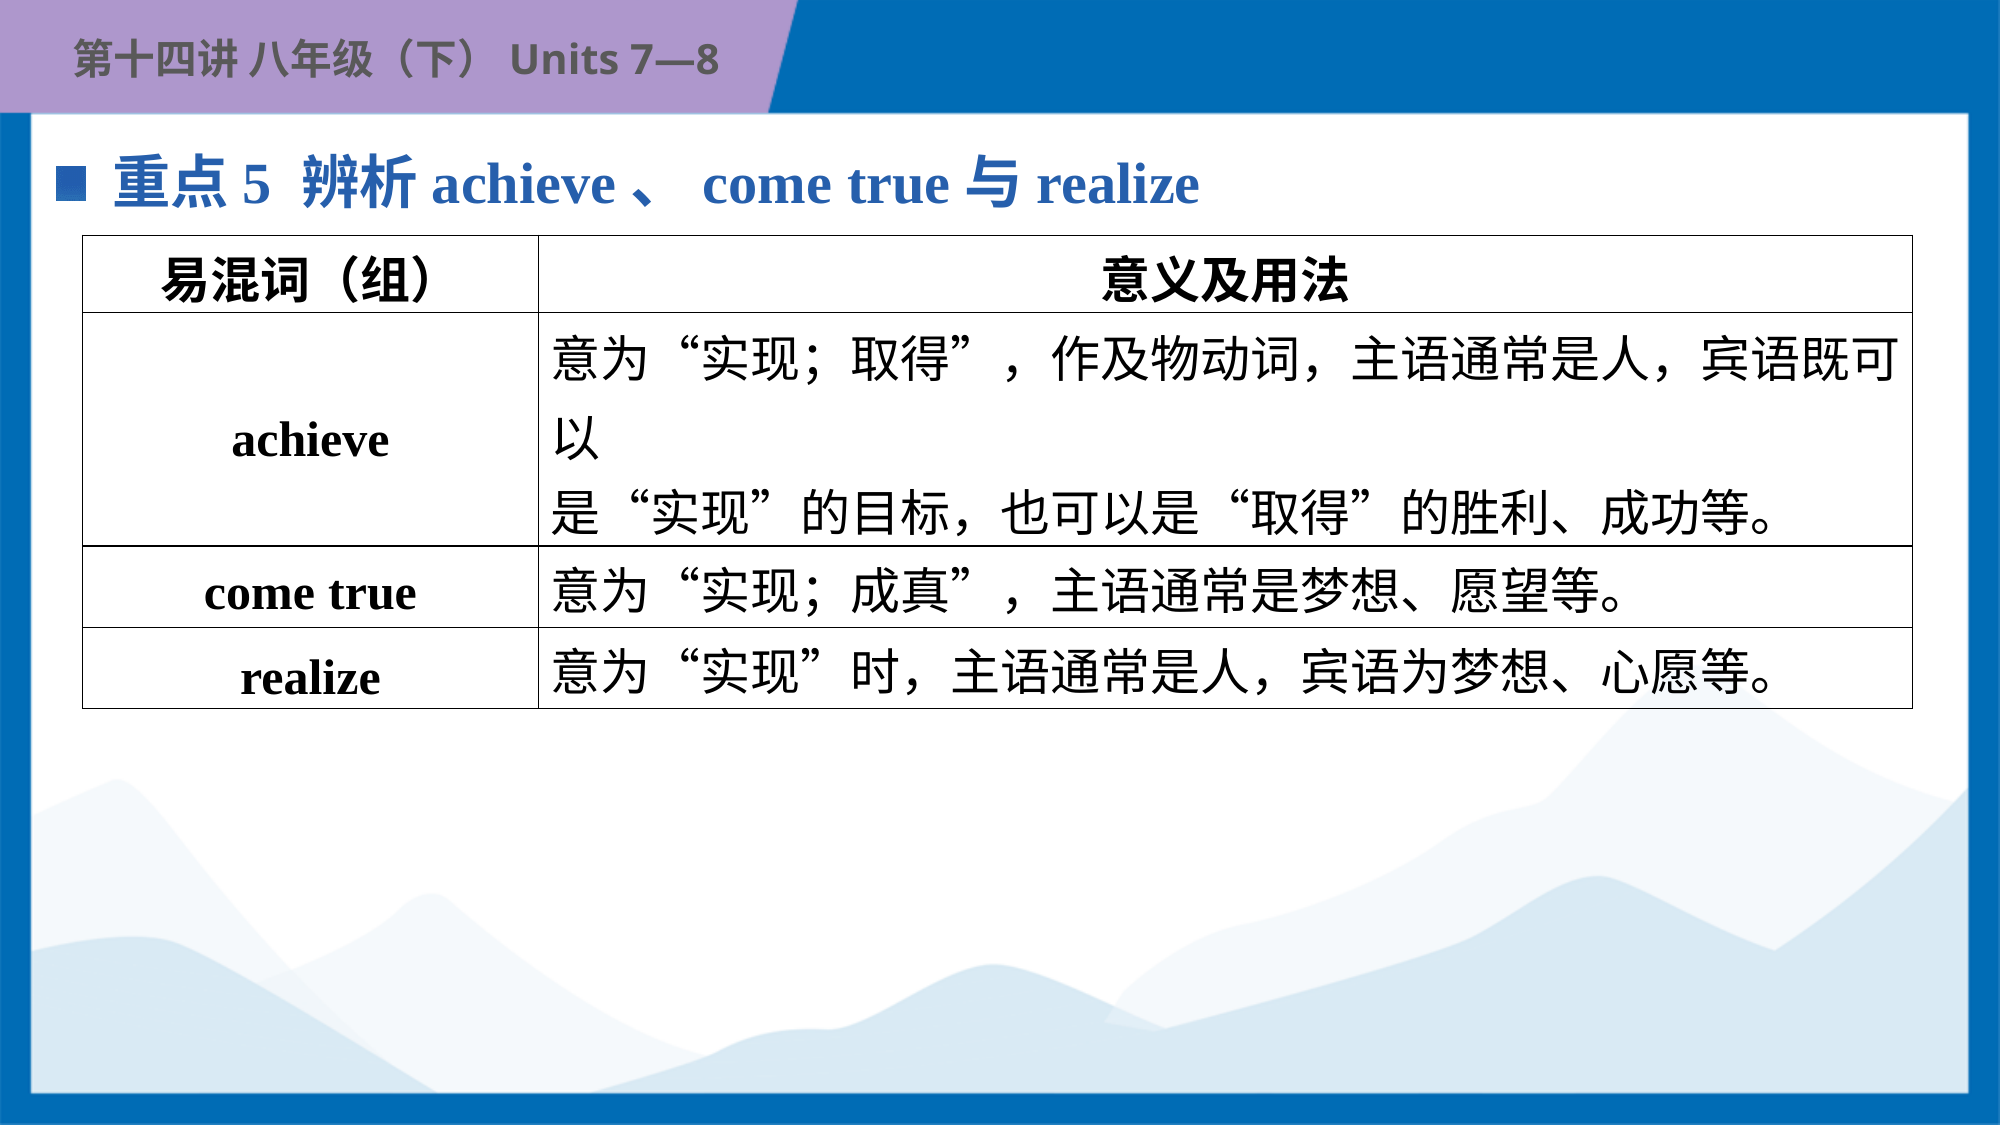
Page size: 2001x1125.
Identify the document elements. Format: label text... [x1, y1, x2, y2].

table_cell realize [83, 628, 538, 708]
table_header 易混词（组） [83, 236, 538, 312]
picture [0, 0, 2000, 1125]
table_cell come true [83, 547, 538, 627]
table_cell 意为“实现；取得”，作及物动词，主语通常是人，宾语既可以 是“实现”的目标，也可以是“取得”的胜利、成功等。 [539, 313, 1912, 545]
text_box 重点5 辨析achieve、come true与realize [112, 144, 1917, 215]
table_cell 意为“实现；成真”，主语通常是梦想、愿望等。 [539, 547, 1912, 627]
table_cell achieve [83, 313, 538, 545]
table_cell 意为“实现”时，主语通常是人，宾语为梦想、心愿等。 [539, 628, 1912, 708]
table_header 意义及用法 [539, 236, 1912, 312]
